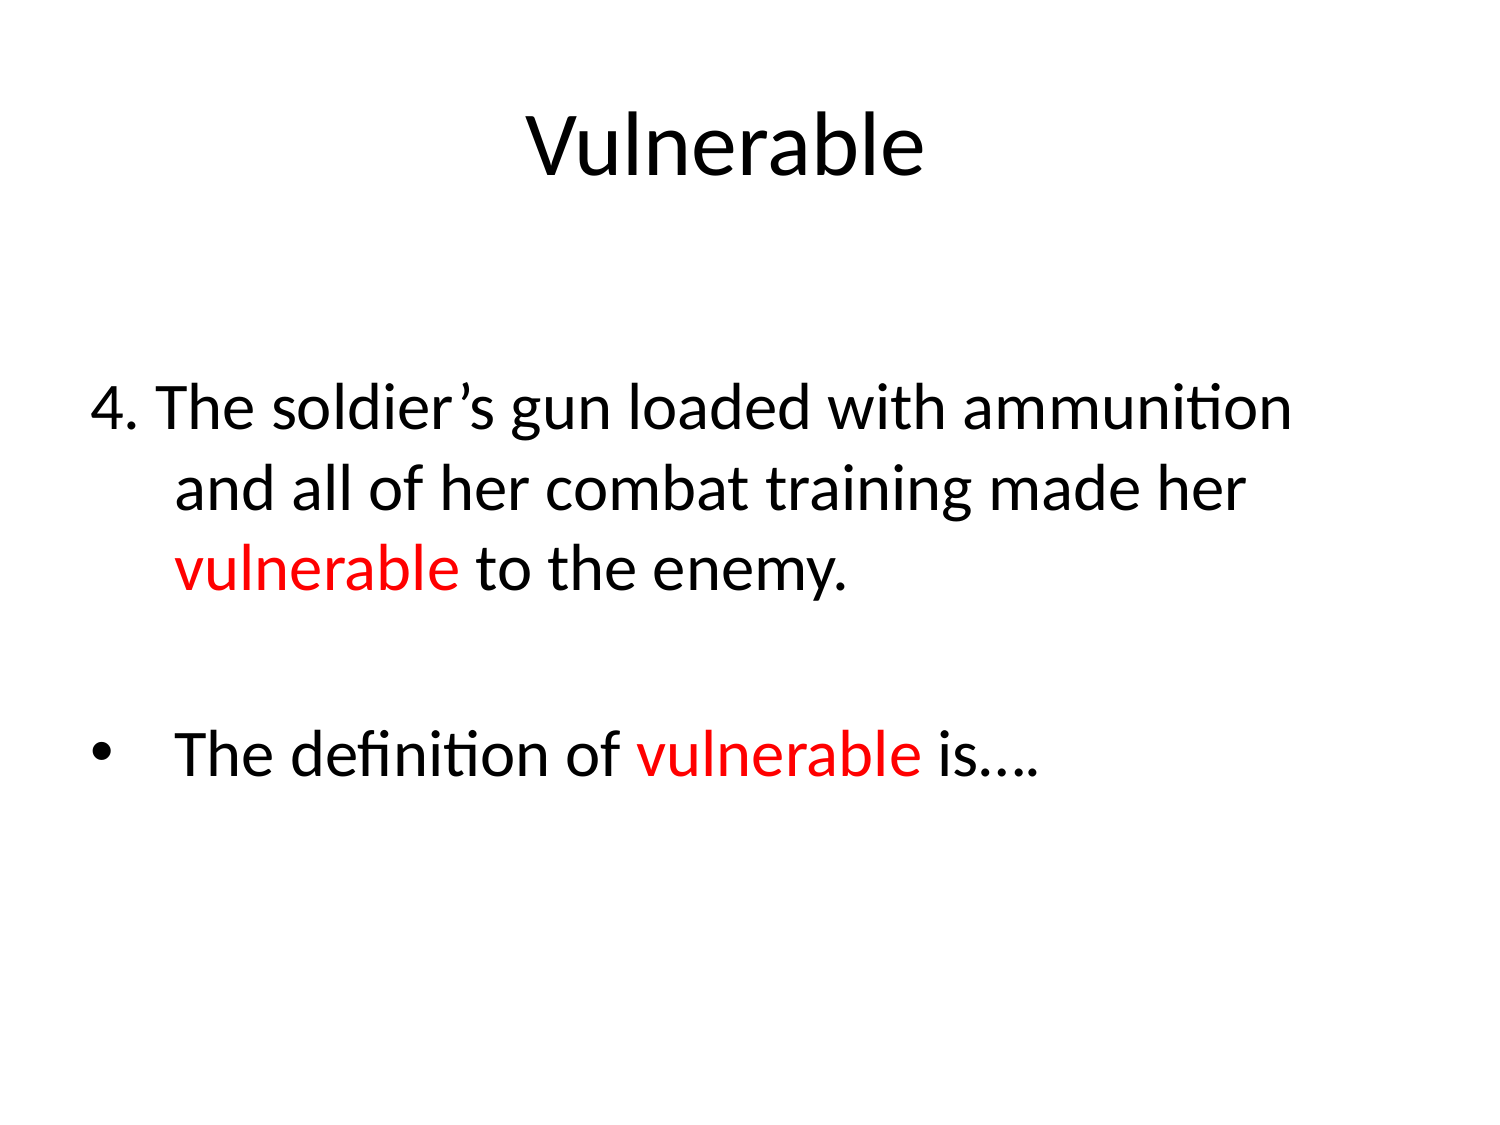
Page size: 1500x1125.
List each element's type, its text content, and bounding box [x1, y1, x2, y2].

title Vulnerable [75, 45, 1425, 233]
list 4. The soldier’s gun loaded with ammunition and all of her combat training made her vulnerable to the enemy. The definition of vulnerable is…. [75, 262, 1425, 1005]
